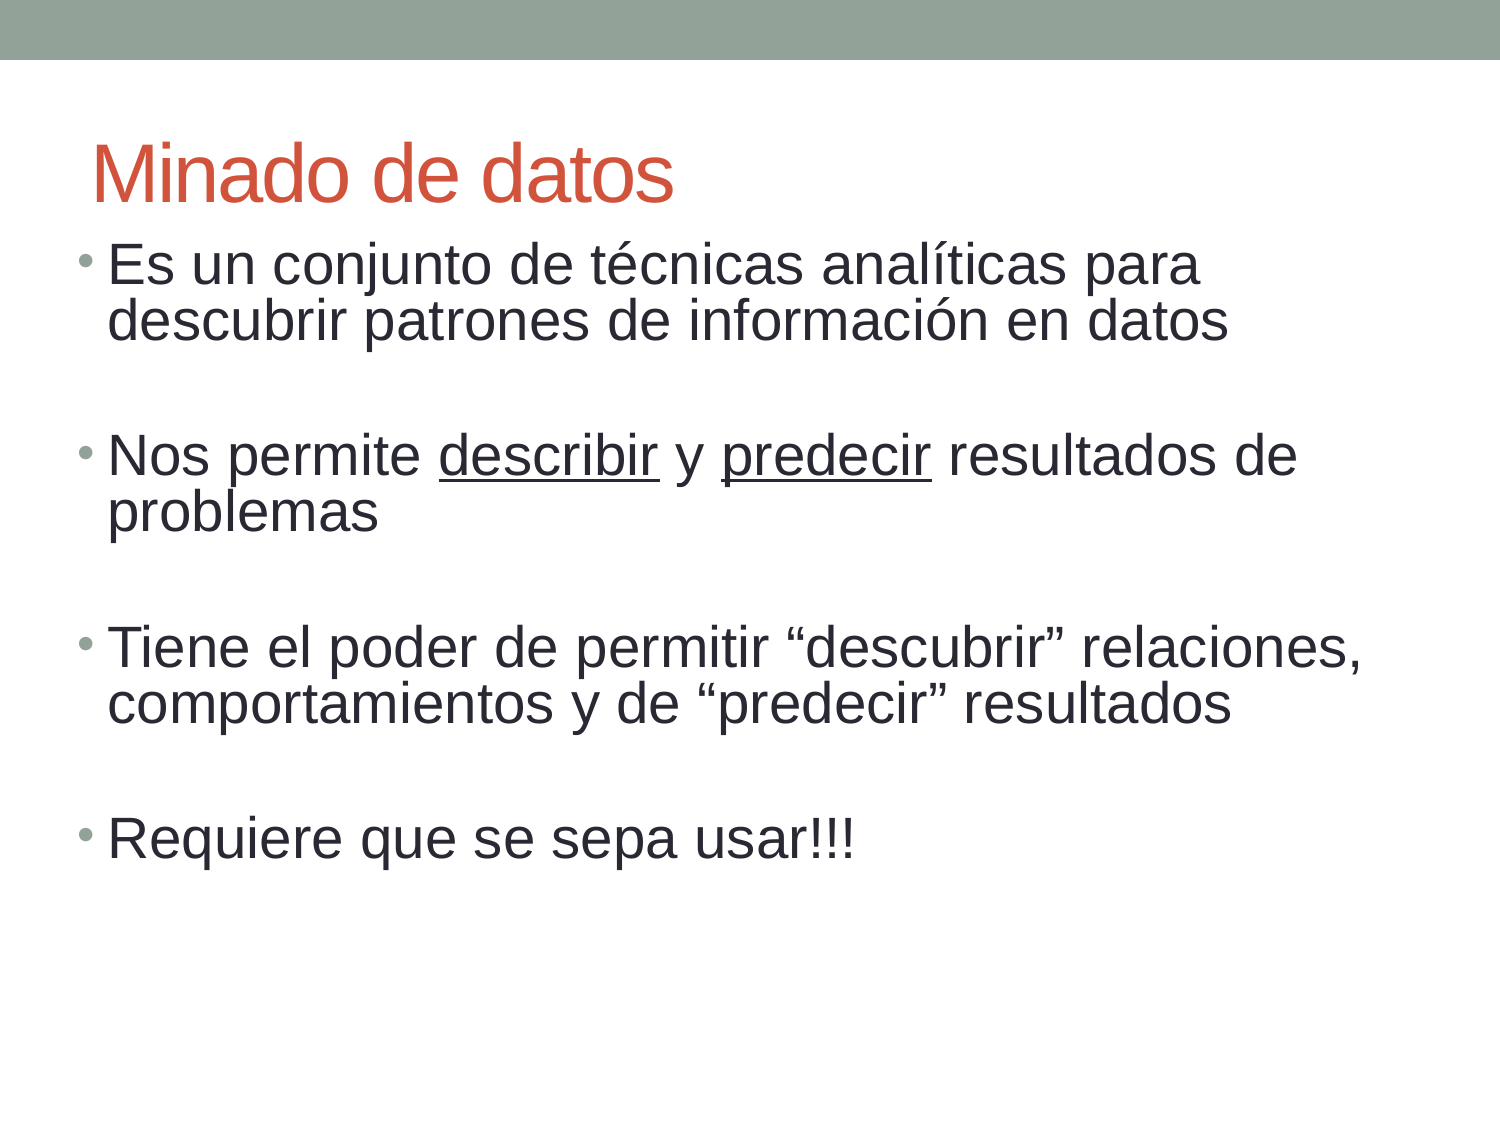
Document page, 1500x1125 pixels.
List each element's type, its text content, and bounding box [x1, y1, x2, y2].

list Es un conjunto de técnicas analíticas para descubrir patrones de información en datos Nos permite describir y predecir resultados de problemas Tiene el poder de permitir “descubrir” relaciones, comportamientos y de “predecir” resultados Requiere que se sepa usar!!! [62, 232, 1470, 1067]
title Minado de datos [75, 87, 1425, 232]
